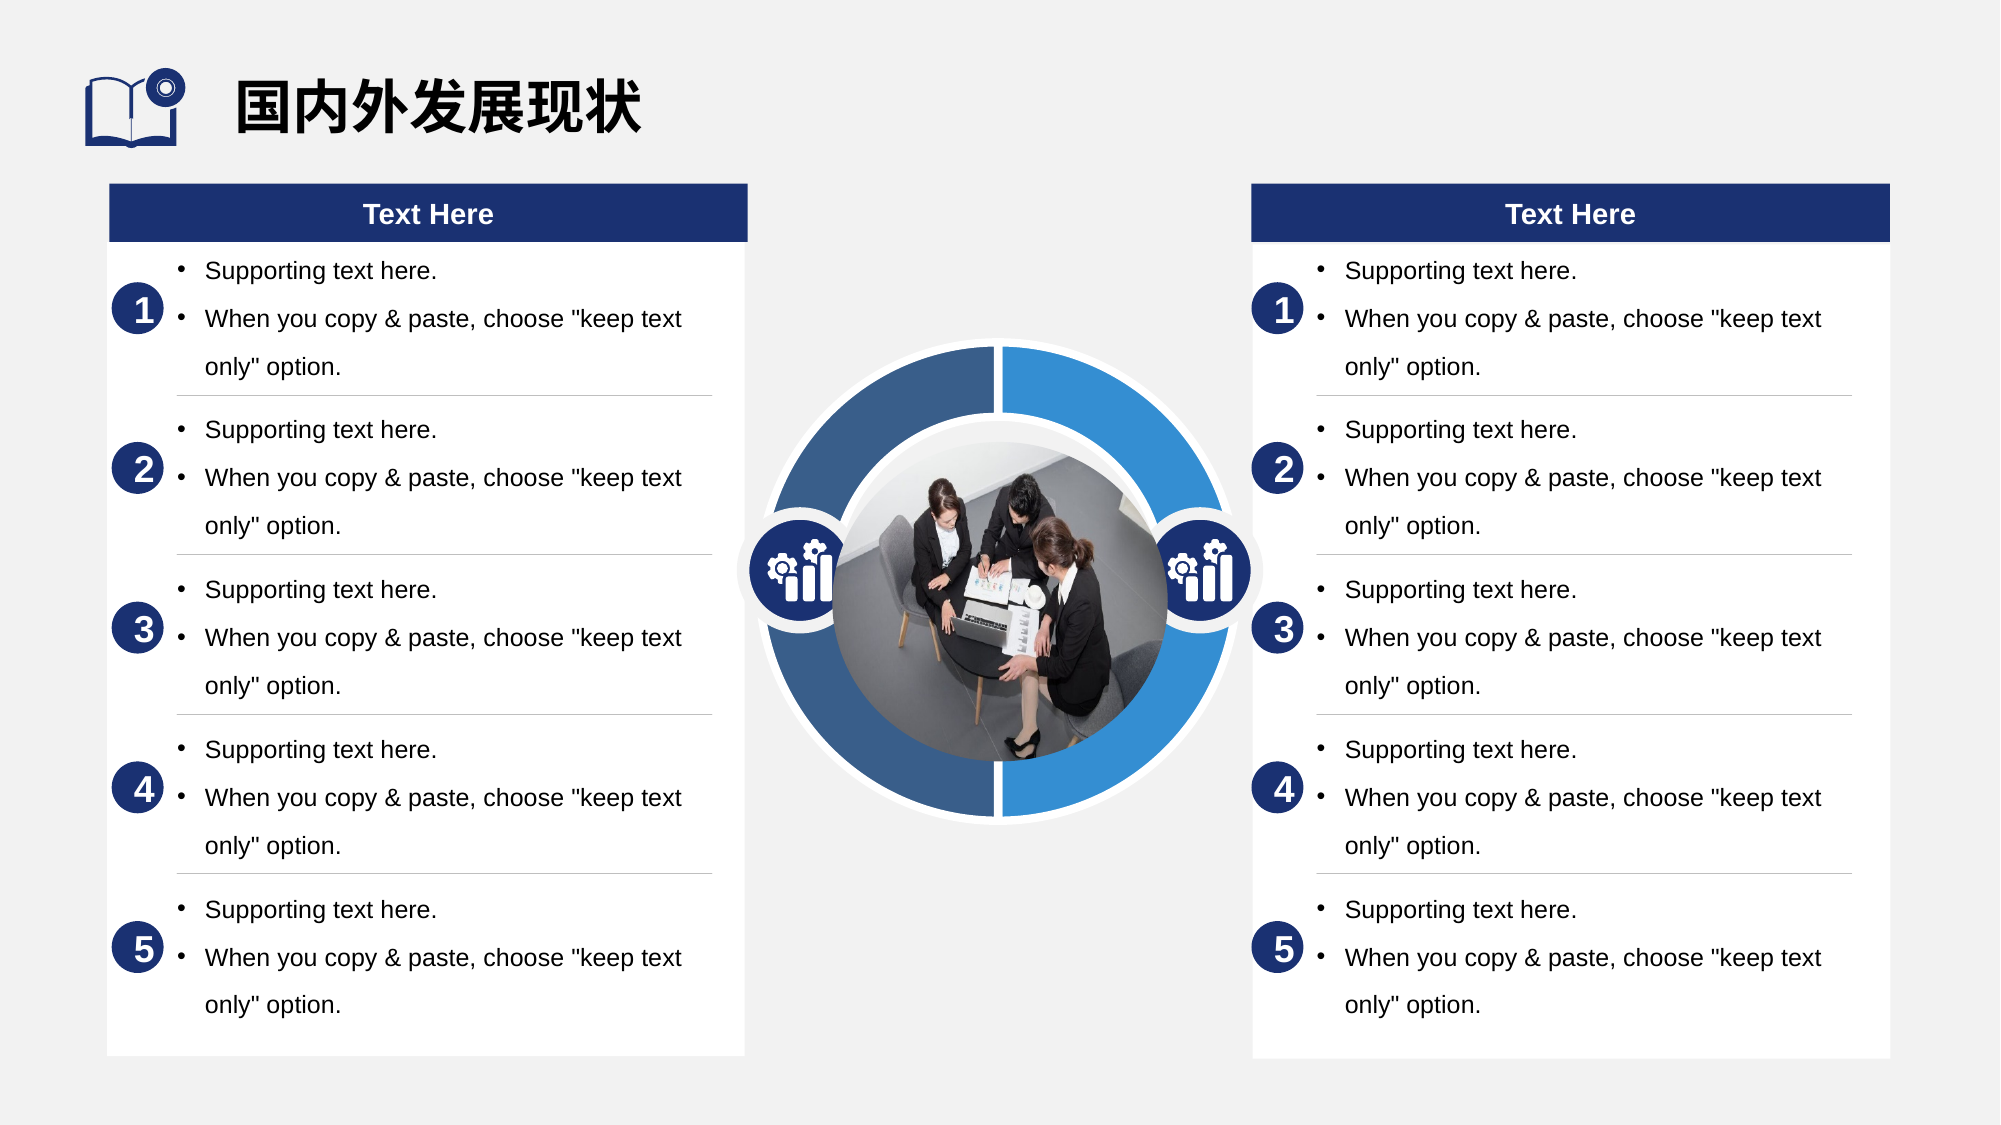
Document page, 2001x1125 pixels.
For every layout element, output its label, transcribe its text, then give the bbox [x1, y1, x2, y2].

text_box [1252, 480, 1891, 616]
text_box 1 [110, 281, 162, 336]
text_box [1168, 512, 1258, 629]
text_box Supporting text here. When you copy & paste, choose "keep text only" option. [1301, 886, 1899, 1008]
text_box 4 [110, 760, 162, 815]
text_box [1252, 243, 1891, 296]
text_box [1220, 554, 1233, 602]
text_box [1185, 576, 1198, 602]
text_box [1203, 539, 1227, 565]
text_box Text Here [1251, 183, 1890, 242]
text_box [820, 554, 832, 602]
text_box Supporting text here. When you copy & paste, choose "keep text only" option. [162, 247, 760, 369]
text_box [999, 762, 1156, 821]
text_box [1168, 618, 1235, 750]
text_box Supporting text here. When you copy & paste, choose "keep text only" option. [1301, 726, 1899, 848]
text_box [1252, 959, 1891, 1060]
text_box [767, 553, 798, 584]
text_box [1252, 639, 1891, 776]
text_box Supporting text here. When you copy & paste, choose "keep text only" option. [1301, 407, 1899, 529]
text_box [999, 342, 1230, 521]
text_box [761, 615, 832, 754]
text_box Supporting text here. When you copy & paste, choose "keep text only" option. [162, 566, 760, 689]
text_box [766, 342, 999, 522]
text_box [802, 565, 815, 602]
text_box Supporting text here. When you copy & paste, choose "keep text only" option. [162, 886, 760, 1008]
text_box [841, 762, 999, 821]
title 国内外发展现状 [220, 39, 2000, 149]
text_box 3 [110, 600, 162, 655]
text_box [1252, 320, 1891, 456]
text_box [785, 576, 798, 602]
text_box [1168, 553, 1198, 584]
text_box 4 [1250, 760, 1301, 815]
text_box Supporting text here. When you copy & paste, choose "keep text only" option. [162, 726, 760, 848]
text_box 1 [1250, 281, 1301, 336]
text_box 3 [1250, 600, 1301, 655]
text_box Supporting text here. When you copy & paste, choose "keep text only" option. [1301, 566, 1899, 689]
text_box 2 [1250, 440, 1301, 495]
text_box 5 [110, 920, 162, 975]
text_box Supporting text here. When you copy & paste, choose "keep text only" option. [1301, 247, 1899, 369]
text_box [106, 241, 746, 1057]
text_box [1203, 565, 1216, 602]
text_box [742, 512, 832, 629]
text_box 2 [110, 440, 162, 495]
picture [832, 441, 1168, 762]
text_box Supporting text here. When you copy & paste, choose "keep text only" option. [162, 407, 760, 529]
text_box [803, 539, 827, 565]
text_box 5 [1250, 920, 1301, 975]
text_box [1252, 799, 1891, 935]
text_box Text Here [109, 183, 748, 242]
